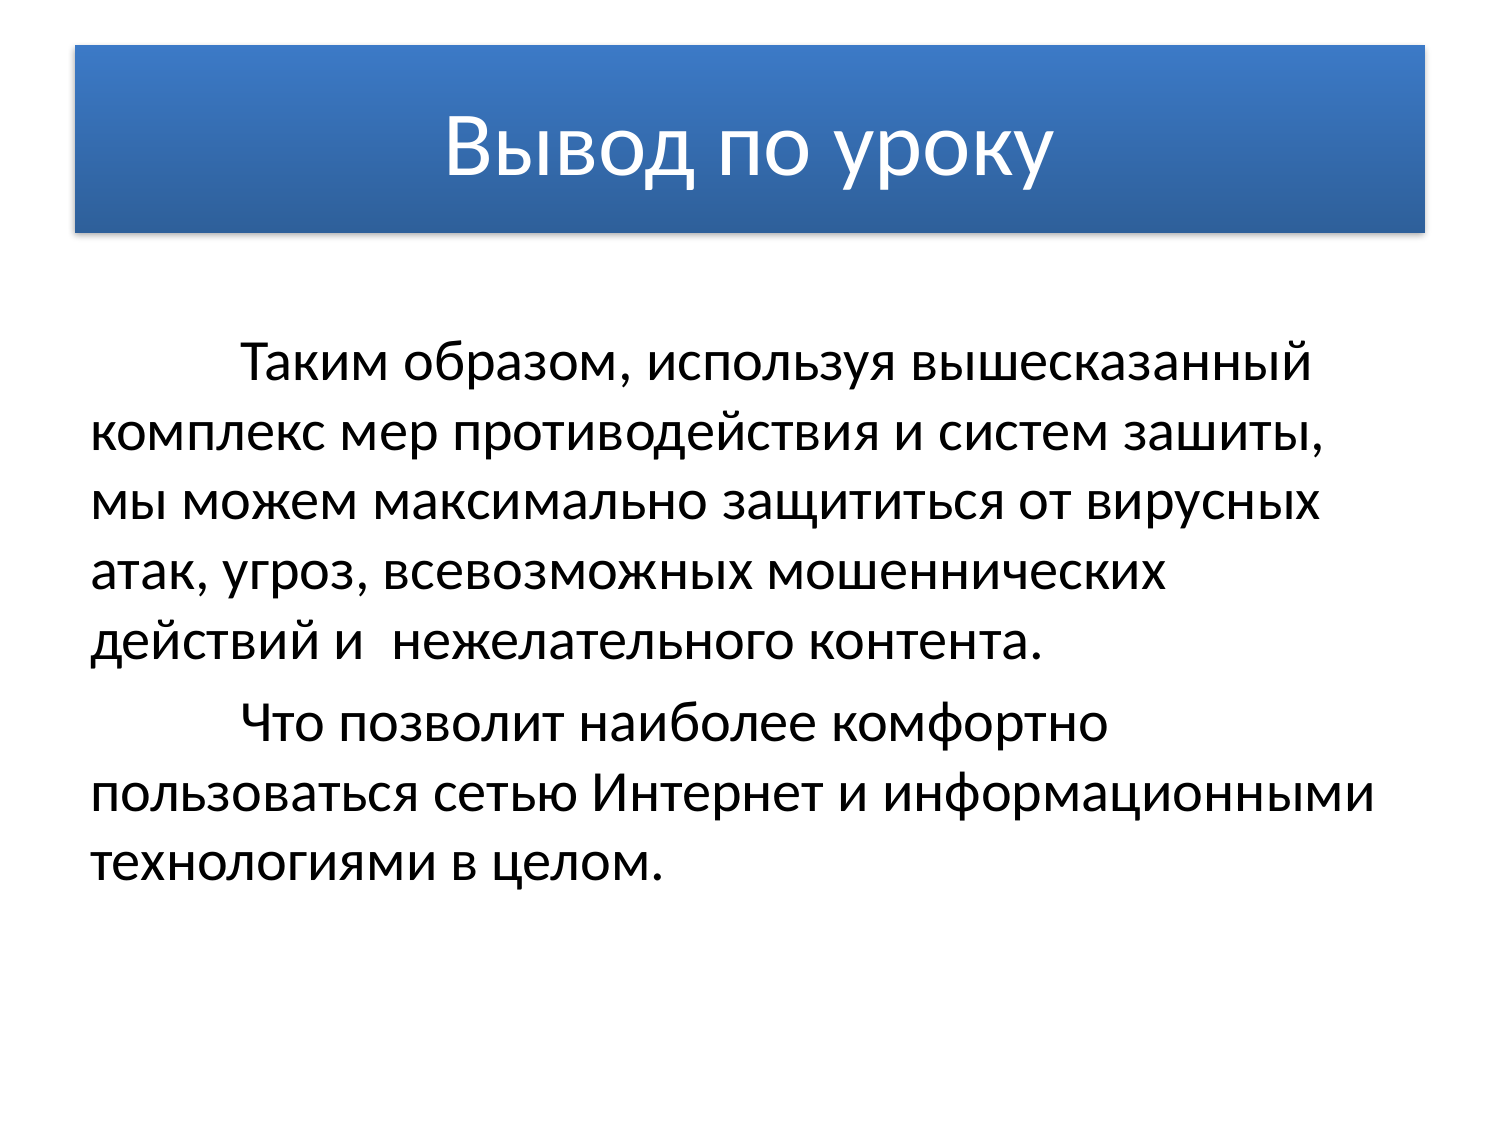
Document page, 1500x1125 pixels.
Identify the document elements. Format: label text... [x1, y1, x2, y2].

title Вывод по уроку [75, 45, 1425, 233]
list Таким образом, используя вышесказанный комплекс мер противодействия и систем зашиты, мы можем максимально защититься от вирусных атак, угроз, всевозможных мошеннических действий и нежелательного контента. Что позволит наиболее комфортно пользоваться сетью Интернет и информационными технологиями в целом. [75, 314, 1425, 1005]
